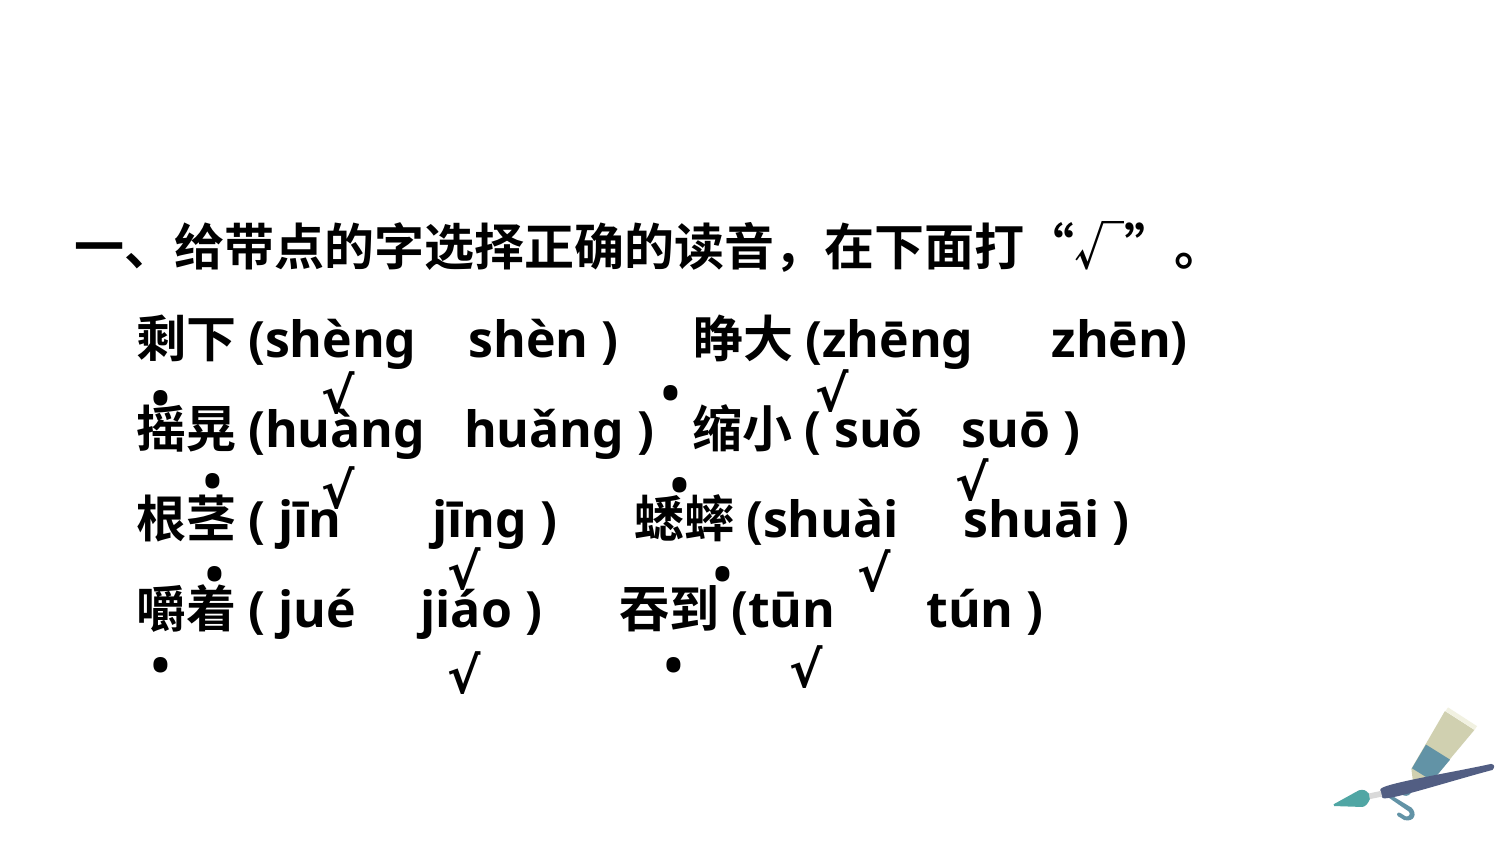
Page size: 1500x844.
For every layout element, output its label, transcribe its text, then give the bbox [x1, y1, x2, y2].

text_box √ [774, 600, 838, 705]
text_box • [698, 505, 748, 610]
text_box √ [307, 325, 370, 431]
text_box • [136, 328, 185, 434]
text_box • [649, 596, 699, 701]
text_box • [136, 596, 186, 701]
text_box √ [801, 323, 864, 429]
text_box • [188, 411, 237, 517]
text_box √ [306, 420, 370, 526]
text_box • [646, 323, 695, 429]
text_box 一、给带点的字选择正确的读音，在下面打“√”。 [59, 178, 1284, 283]
text_box √ [842, 503, 906, 609]
text_box • [656, 416, 705, 522]
text_box 剩下(shèng shèn ) 睁大(zhēng zhēn) 摇晃(huàng huǎng ) 缩小( suǒ suō ) 根茎( jīn jīng ) 蟋蟀(shuài shuāi ) 嚼着( jué jiáo ) 吞到(tūn tún ) [121, 269, 1315, 645]
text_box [1358, 708, 1481, 844]
text_box • [190, 505, 240, 610]
text_box √ [940, 412, 1004, 518]
text_box √ [433, 607, 497, 711]
text_box √ [433, 502, 497, 607]
